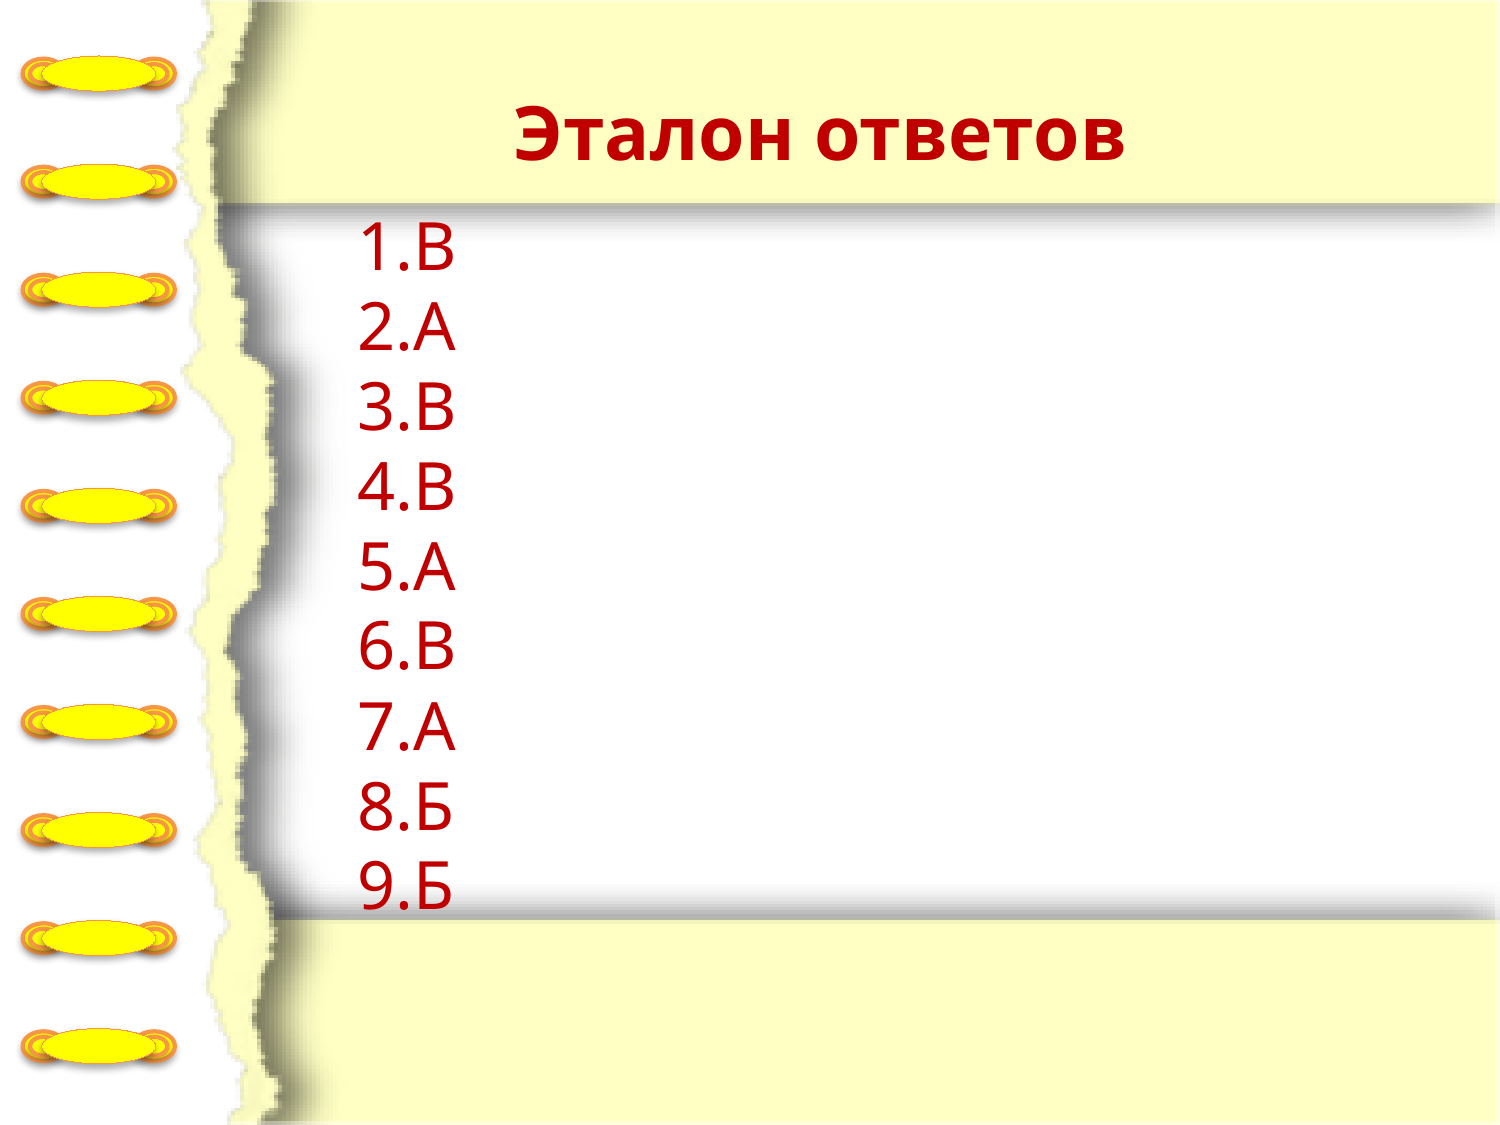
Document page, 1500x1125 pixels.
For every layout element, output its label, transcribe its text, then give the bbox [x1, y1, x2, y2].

text_box Эталон ответов [336, 78, 1306, 183]
text_box В А В В А В А Б Б [342, 196, 1500, 1091]
